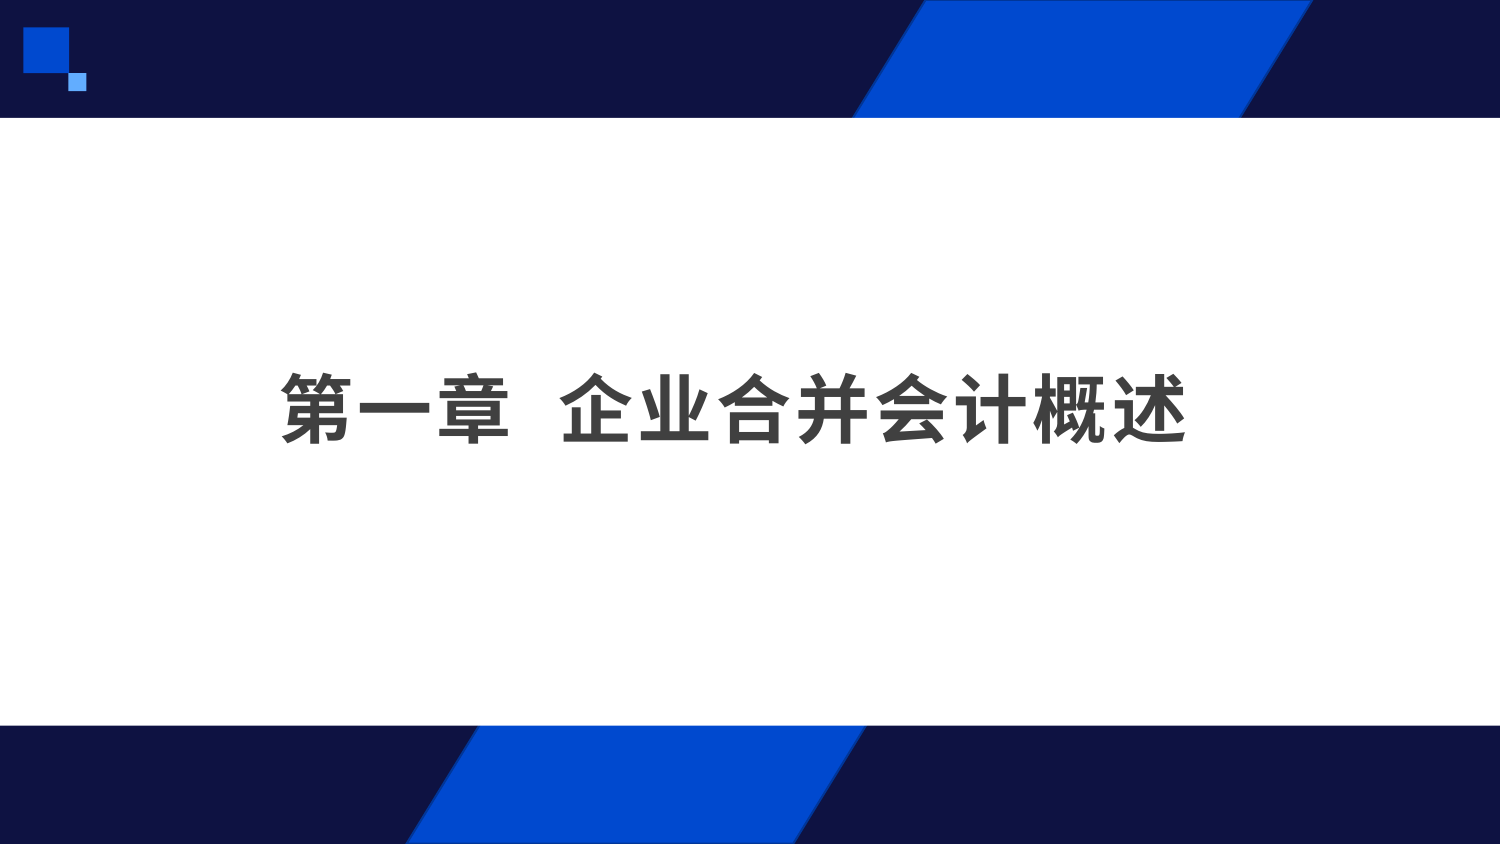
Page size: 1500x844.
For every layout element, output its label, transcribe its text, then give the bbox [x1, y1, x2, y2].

title 第一章 企业合并会计概述 [149, 164, 1313, 459]
